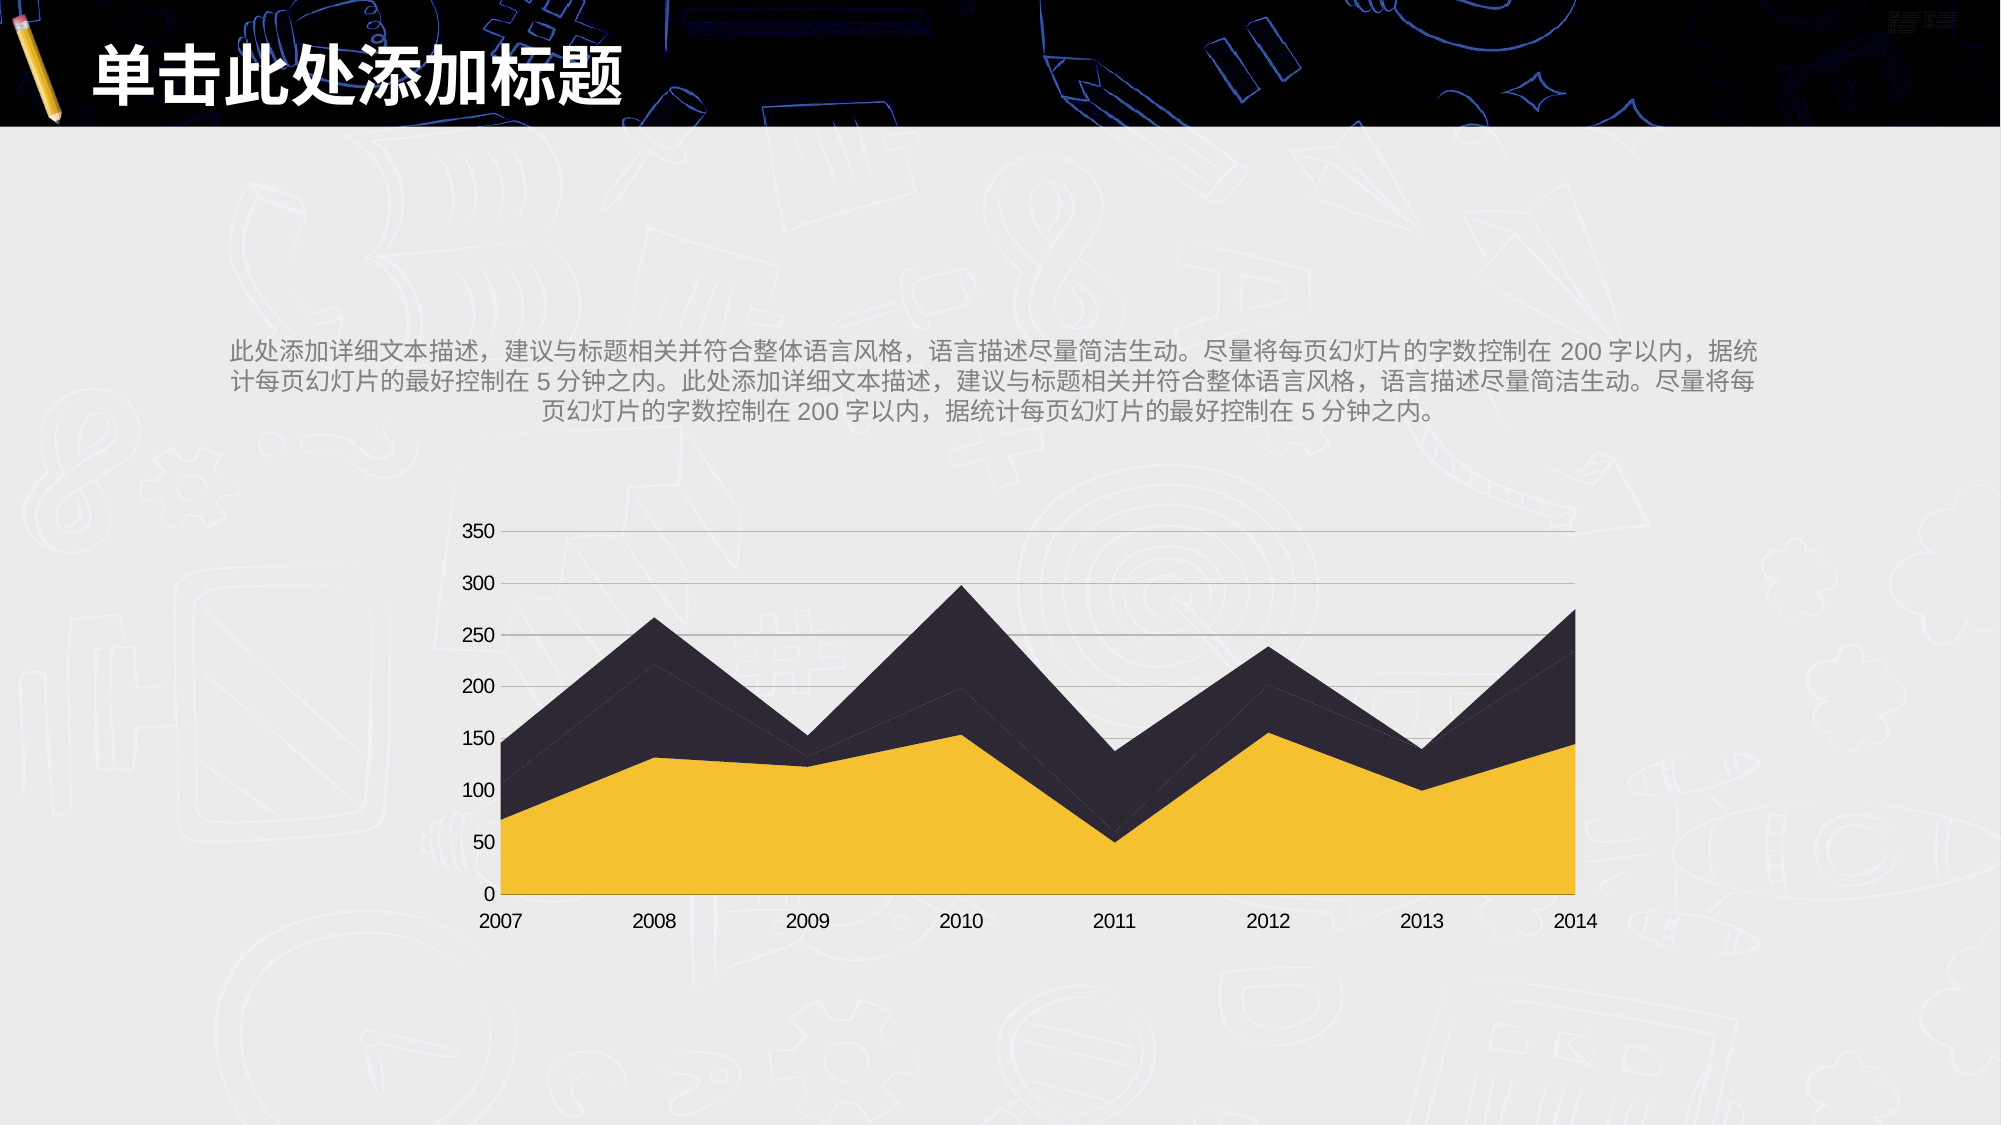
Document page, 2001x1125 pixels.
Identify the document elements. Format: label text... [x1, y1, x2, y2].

text_box 此处添加详细文本描述，建议与标题相关并符合整体语言风格，语言描述尽量简洁生动。尽量将每页幻灯片的字数控制在200字以内，据统计每页幻灯片的最好控制在5分钟之内。此处添加详细文本描述，建议与标题相关并符合整体语言风格，语言描述尽量简洁生动。尽量将每页幻灯片的字数控制在200字以内，据统计每页幻灯片的最好控制在5分钟之内。 [222, 335, 1766, 414]
title 单击此处添加标题 [75, 32, 1800, 127]
picture [0, 0, 2001, 1125]
chart [370, 408, 1638, 995]
